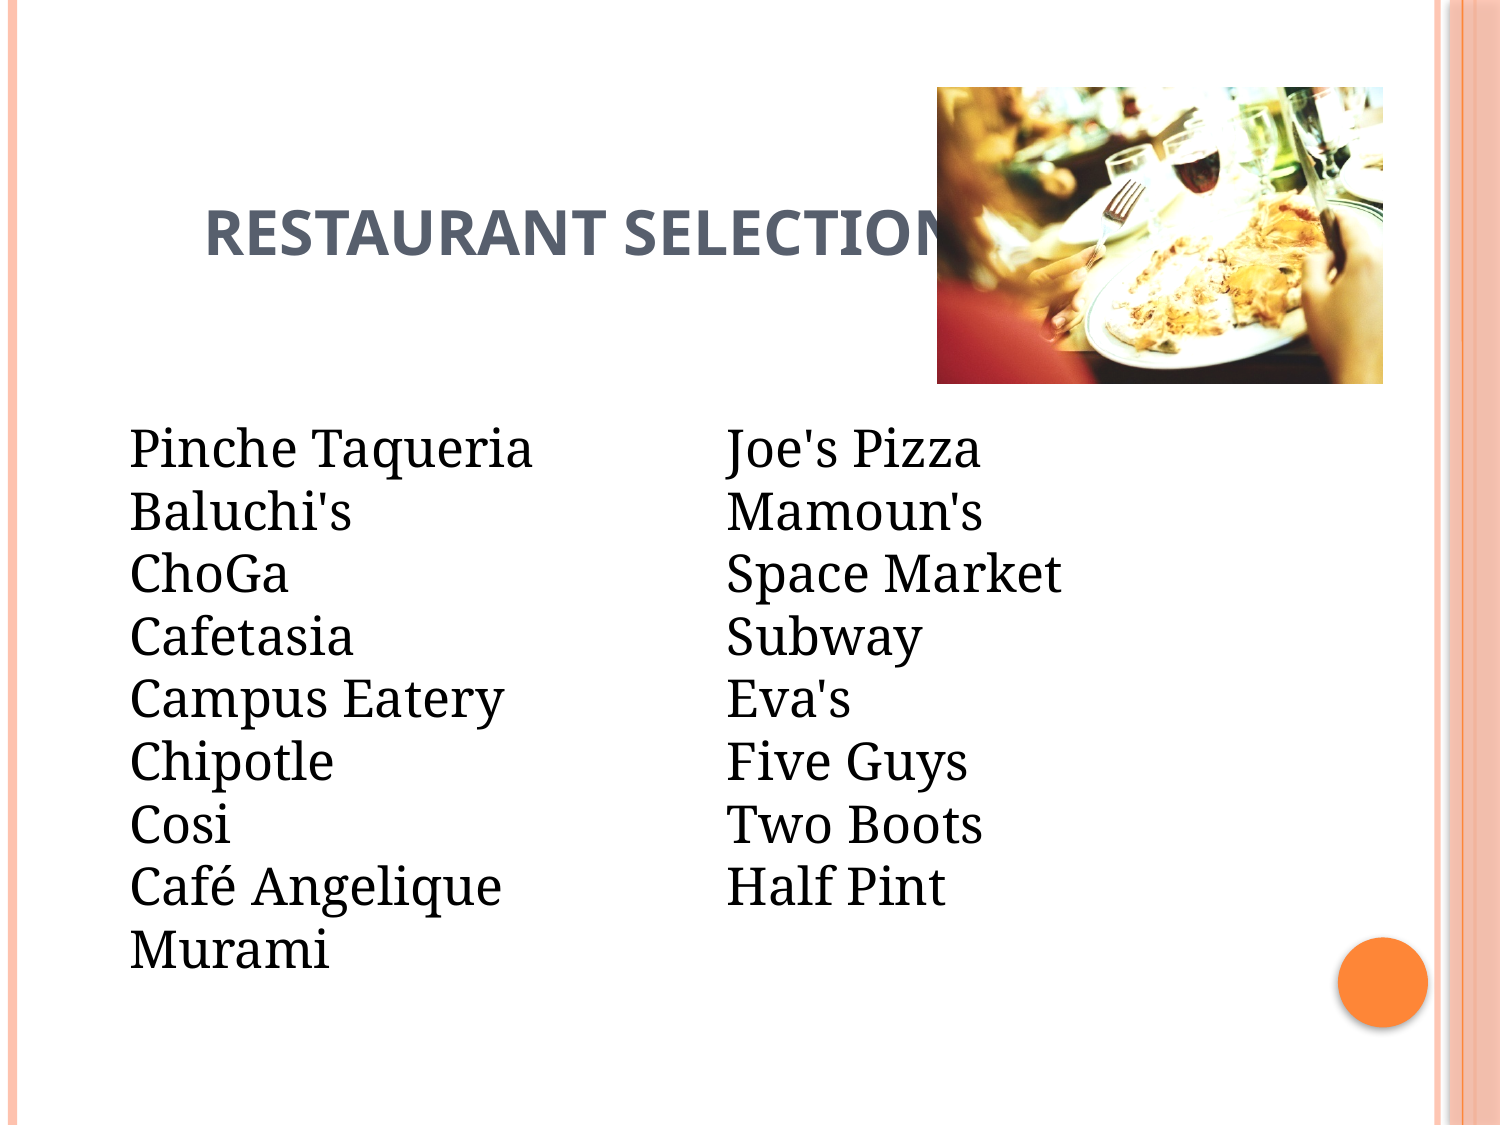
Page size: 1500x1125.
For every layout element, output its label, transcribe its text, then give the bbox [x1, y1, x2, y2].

picture [936, 86, 1383, 385]
title Restaurant Selection [75, 45, 1300, 262]
list Pinche Taqueria Baluchi's ChoGa Cafetasia Campus Eatery Chipotle Cosi Café Angelique Murami Joe's Pizza Mamoun's Space Market Subway Eva's Five Guys Two Boots Half Pint [75, 262, 1300, 1062]
